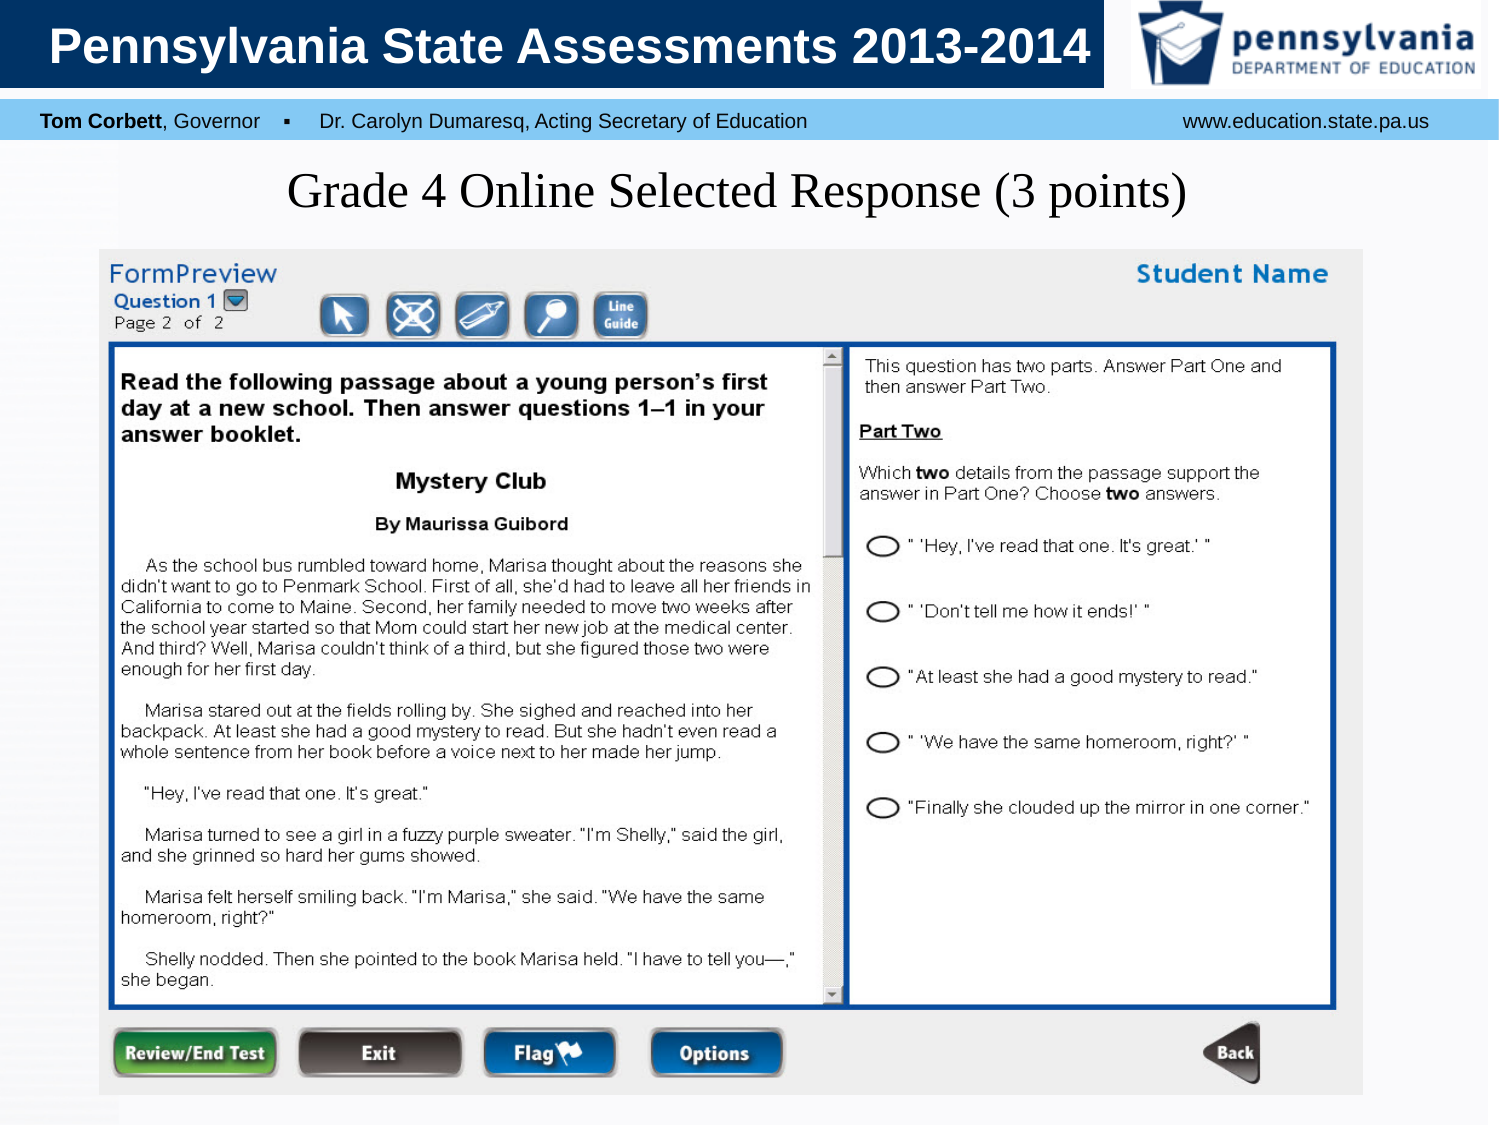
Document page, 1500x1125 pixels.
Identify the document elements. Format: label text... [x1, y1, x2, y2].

picture [0, 0, 1488, 99]
picture [0, 140, 1488, 1125]
list Grade 4 Online Selected Response (3 points) [62, 149, 1413, 275]
